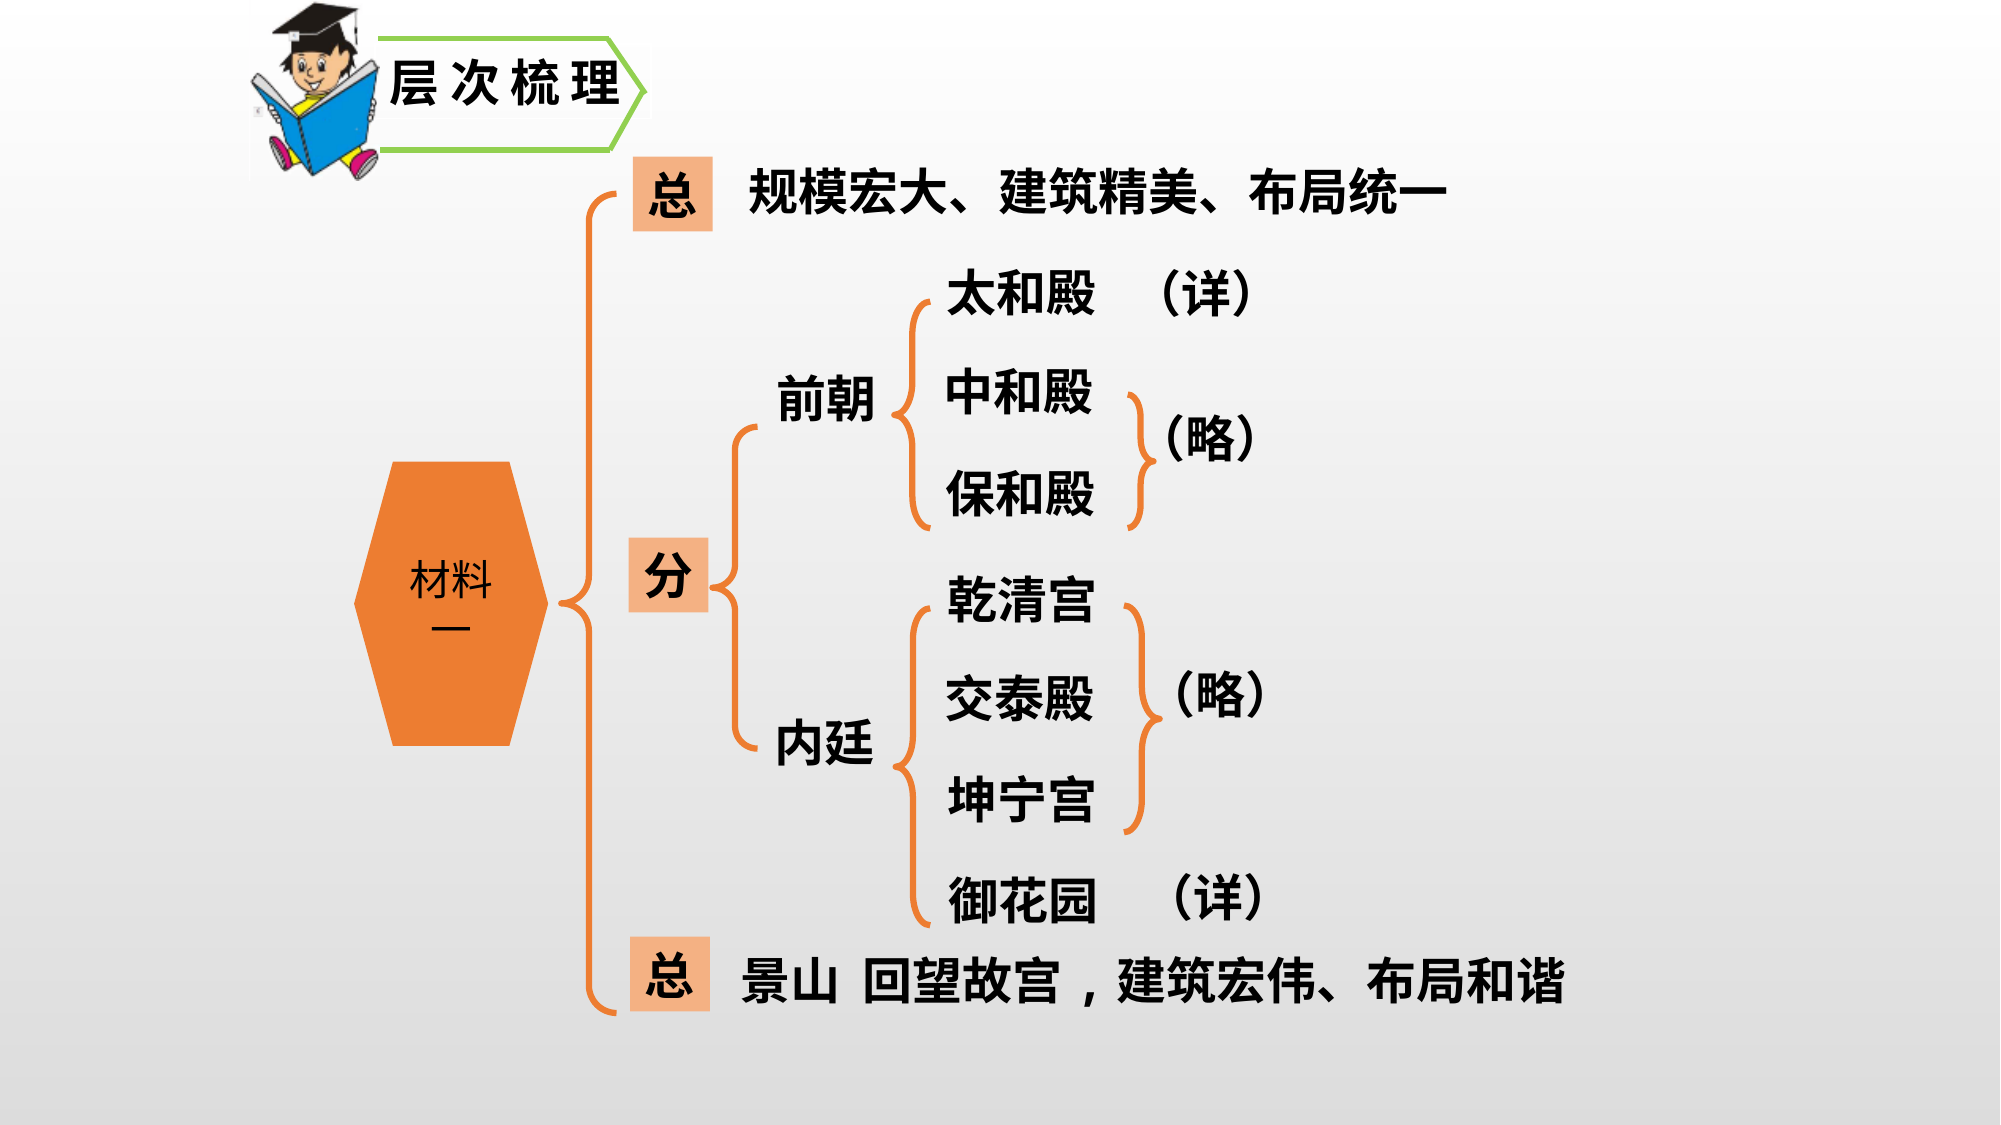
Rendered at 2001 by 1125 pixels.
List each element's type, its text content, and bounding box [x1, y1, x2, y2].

text_box 御花园 [933, 862, 1114, 938]
text_box [894, 301, 931, 529]
text_box 前朝 [761, 360, 892, 436]
text_box 乾清宫 [932, 560, 1113, 636]
text_box 坤宁宫 [932, 761, 1113, 836]
text_box 规模宏大、建筑精美、布局统一 [733, 153, 1464, 228]
text_box 交泰殿 [930, 659, 1110, 735]
text_box 景山 回望故宫,建筑宏伟、布局和谐 [725, 941, 1582, 1017]
text_box 分 [628, 537, 709, 613]
text_box （详） [1117, 255, 1297, 331]
text_box [1127, 394, 1136, 400]
text_box 中和殿 [928, 353, 1109, 429]
text_box 总 [630, 936, 710, 1012]
text_box （略） [1120, 400, 1301, 476]
text_box 保和殿 [930, 454, 1111, 530]
text_box 材料一 [353, 460, 550, 747]
text_box [895, 608, 931, 926]
text_box 太和殿 [931, 254, 1111, 330]
text_box [1123, 605, 1146, 833]
text_box （详） [1129, 859, 1309, 935]
text_box [712, 426, 758, 749]
text_box 内廷 [759, 703, 890, 779]
text_box [1127, 476, 1142, 529]
text_box [561, 193, 617, 1014]
text_box 总 [632, 156, 713, 232]
text_box （略） [1130, 656, 1311, 731]
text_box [249, 0, 652, 181]
